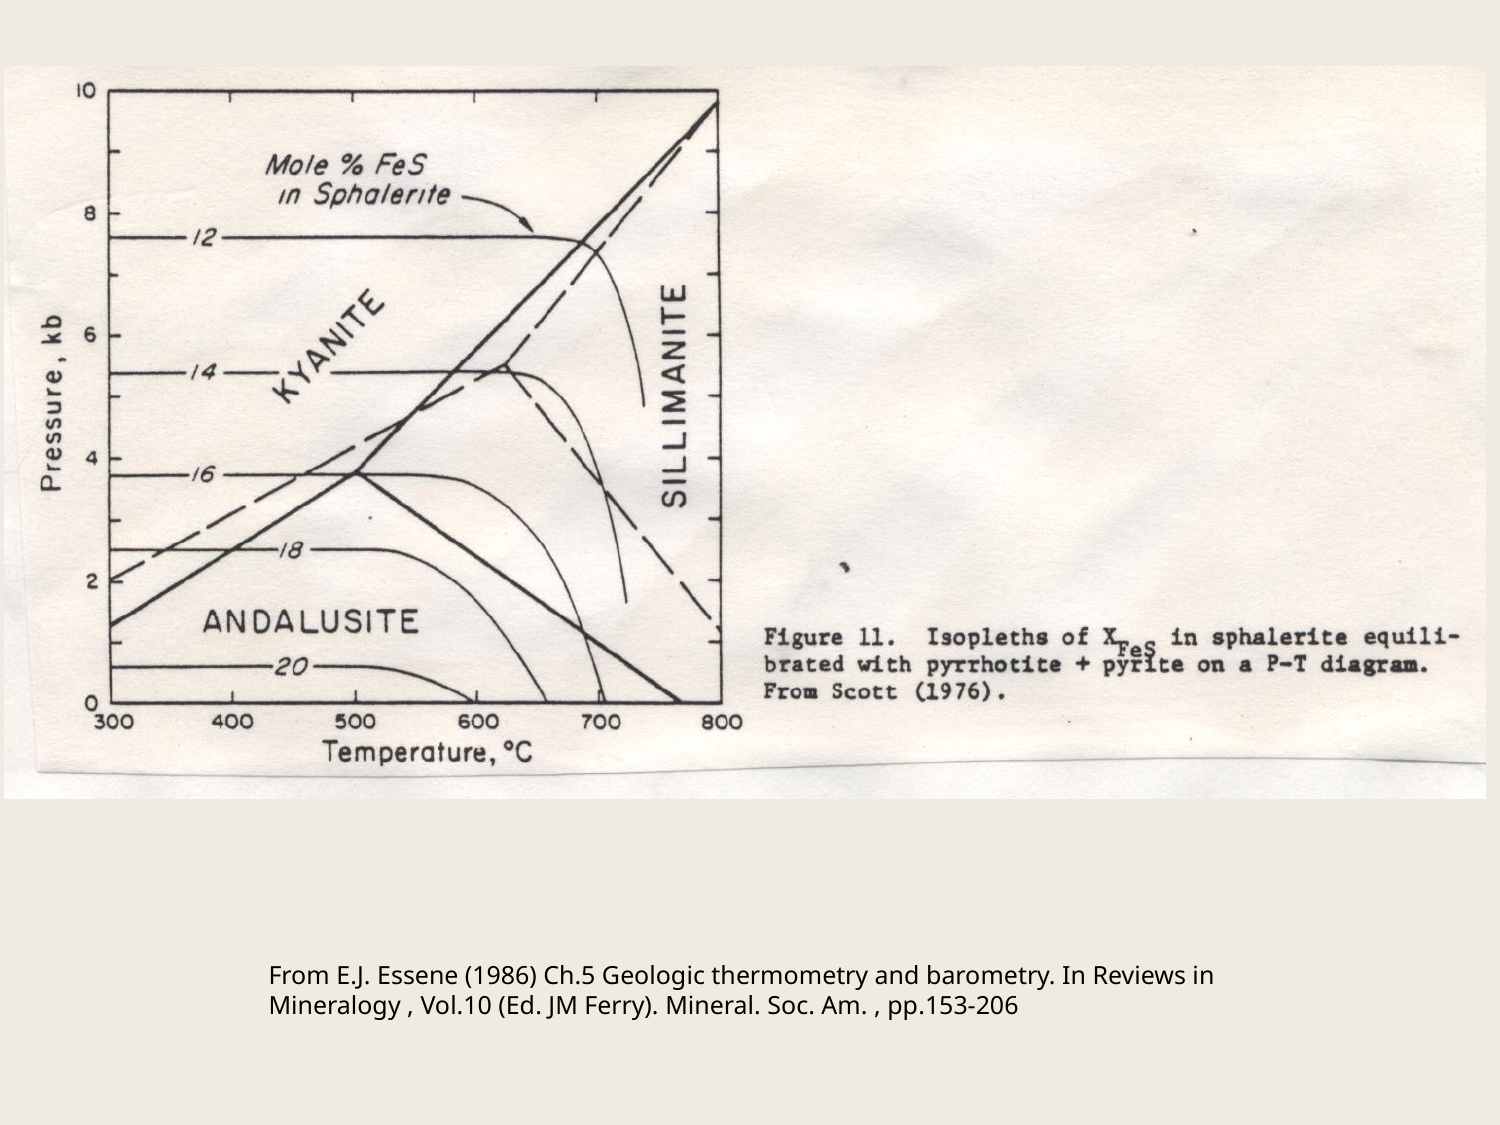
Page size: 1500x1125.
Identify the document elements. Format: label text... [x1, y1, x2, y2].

picture [4, 66, 1486, 799]
text_box From E.J. Essene (1986) Ch.5 Geologic thermometry and barometry. In Reviews in Mineralogy , Vol.10 (Ed. JM Ferry). Mineral. Soc. Am. , pp.153-206 [253, 952, 1341, 1027]
